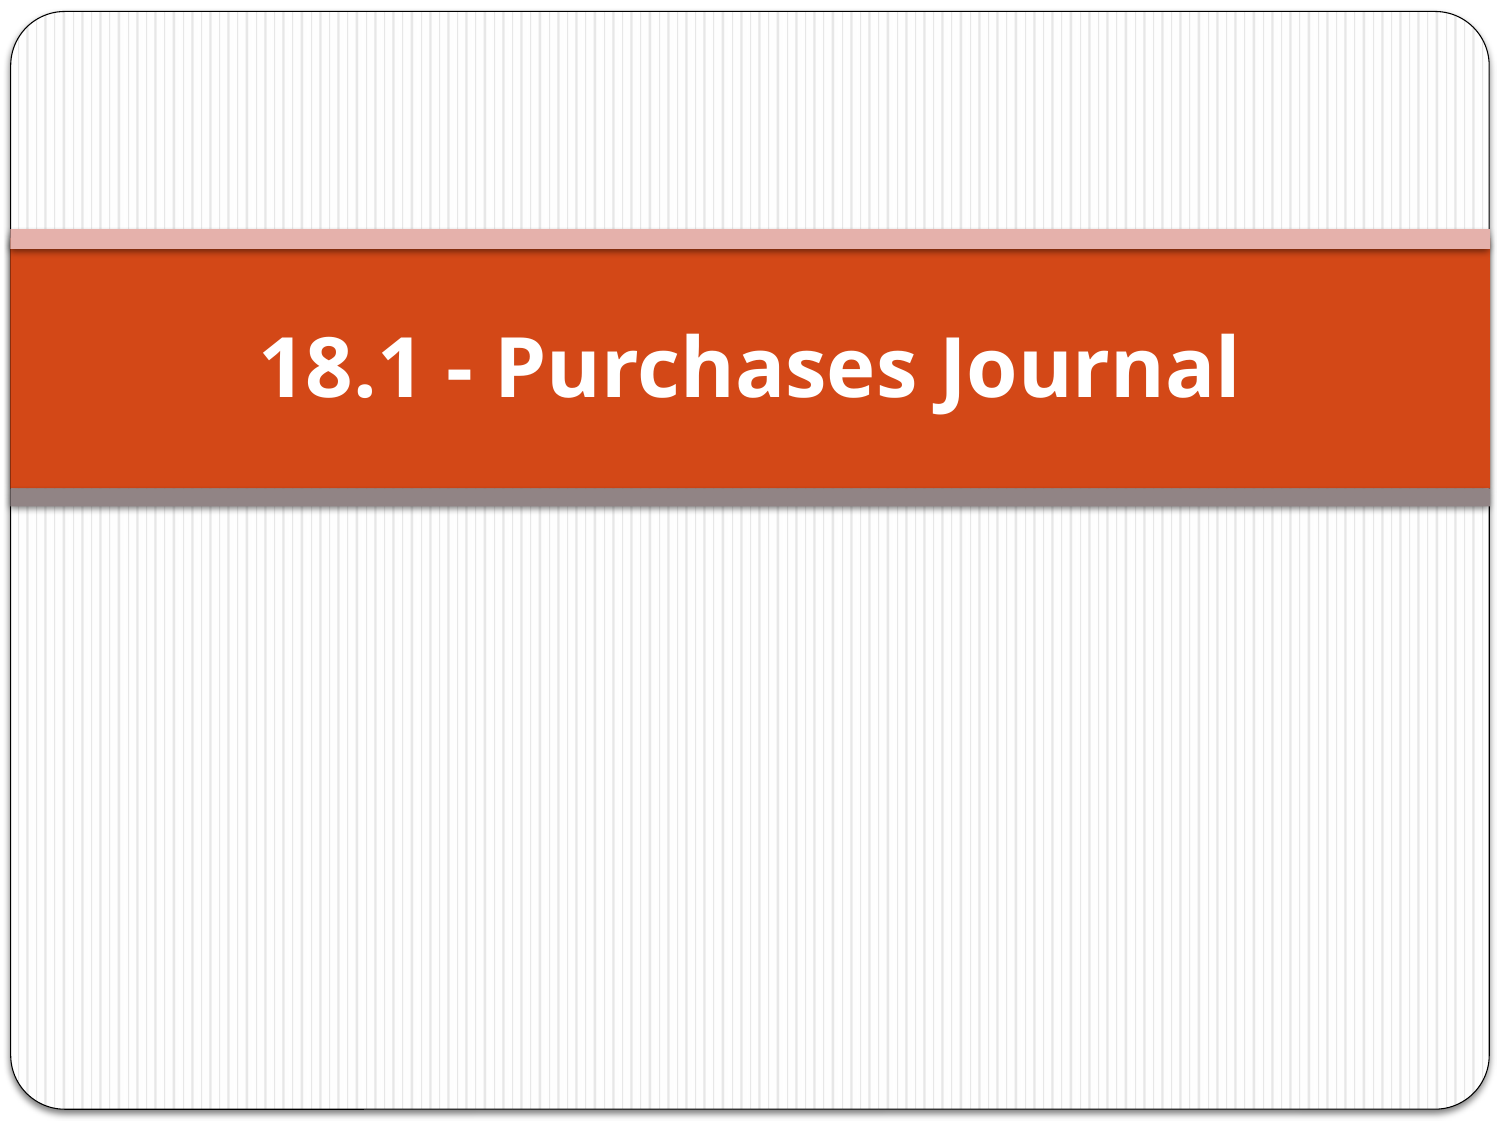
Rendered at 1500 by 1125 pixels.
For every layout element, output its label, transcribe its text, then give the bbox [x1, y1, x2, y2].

title 18.1 - Purchases Journal [75, 247, 1425, 489]
